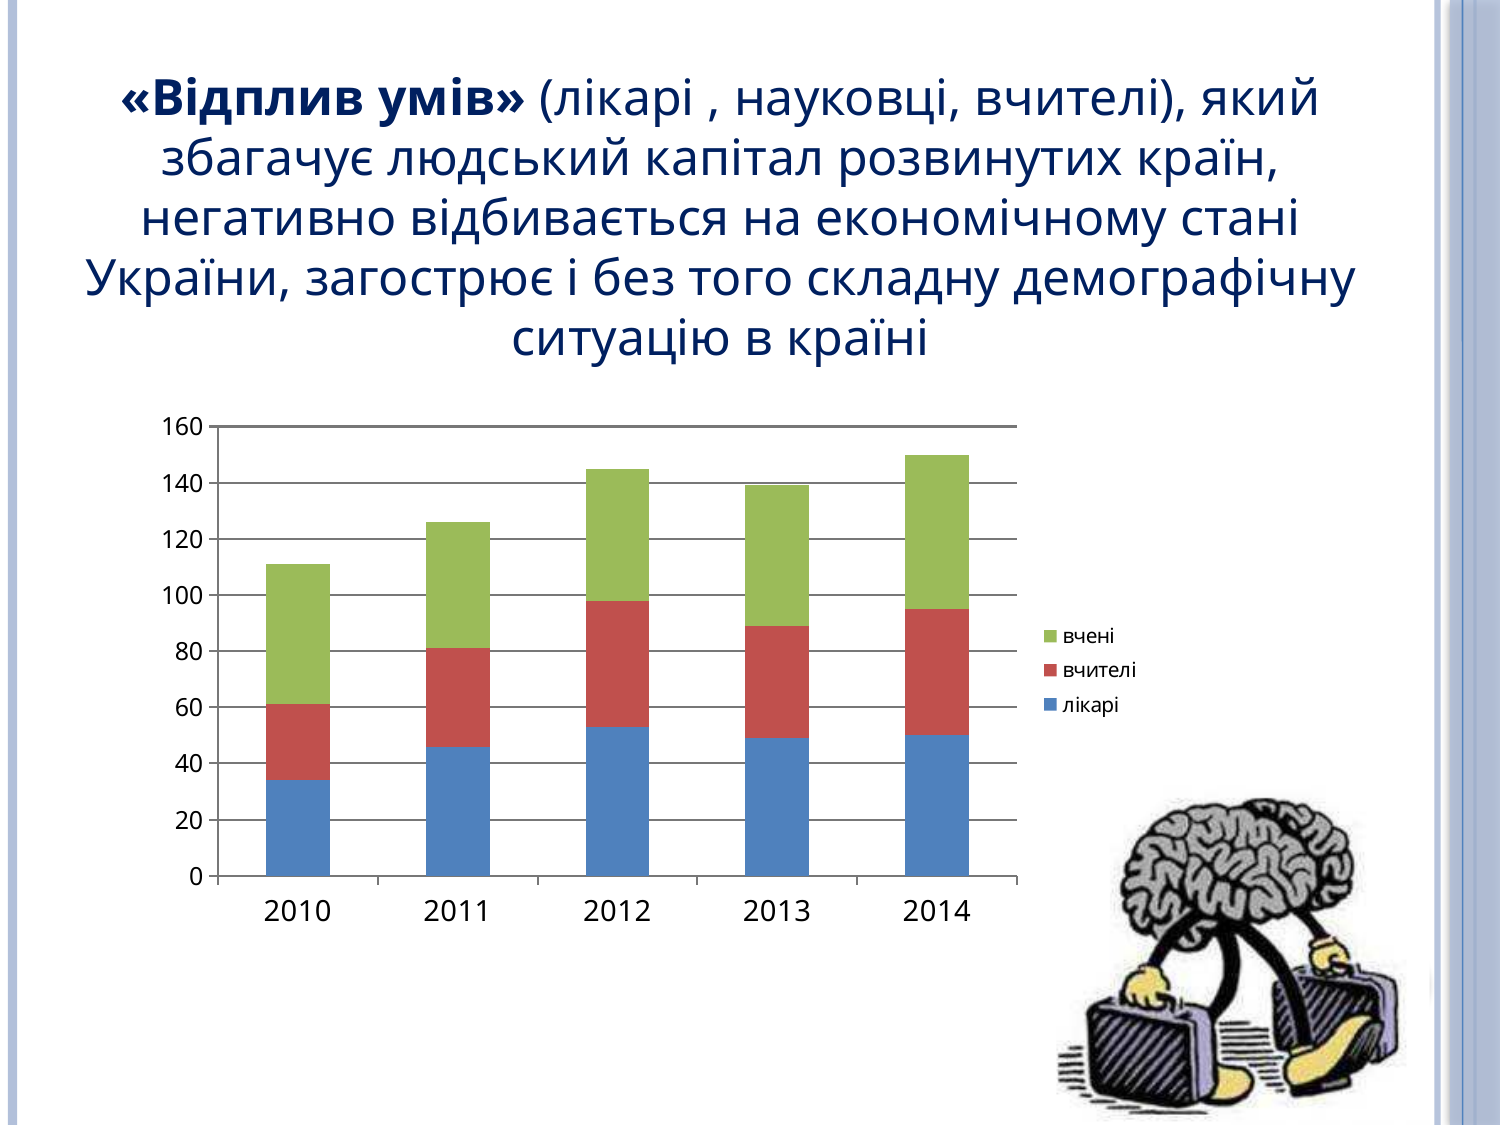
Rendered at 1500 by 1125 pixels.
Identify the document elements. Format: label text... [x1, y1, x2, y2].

picture [1030, 784, 1431, 1125]
text_box «Відплив умів» (лікарі , науковці, вчителі), який збагачує людський капітал розвинутих країн, негативно відбивається на економічному стані України, загострює і без того складну демографічну ситуацію в країні [35, 58, 1407, 374]
chart [140, 397, 1161, 943]
